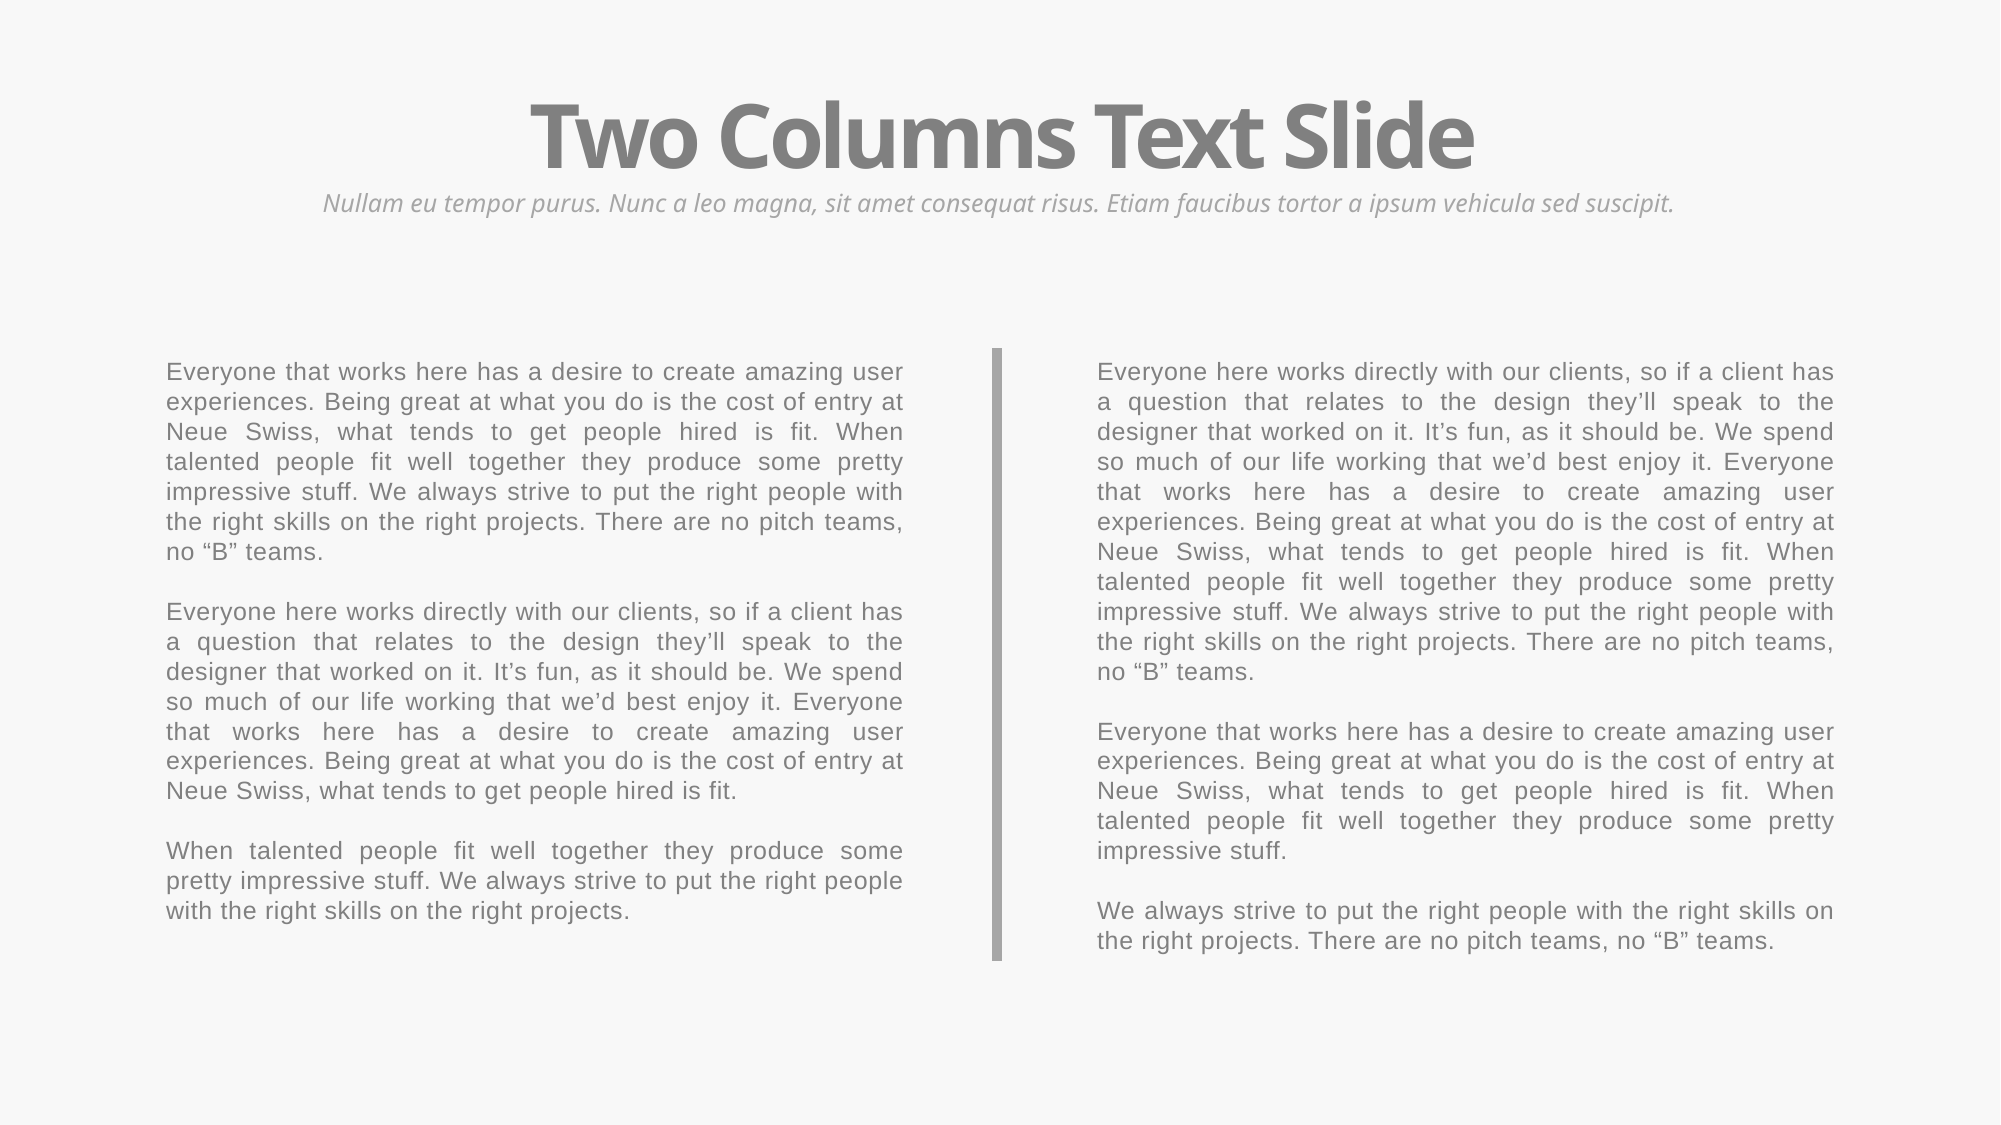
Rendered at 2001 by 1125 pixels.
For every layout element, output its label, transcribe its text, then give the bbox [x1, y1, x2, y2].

text_box Everyone that works here has a desire to create amazing user experiences. Being great at what you do is the cost of entry at Neue Swiss, what tends to get people hired is fit. When talented people fit well together they produce some pretty impressive stuff. We always strive to put the right people with the right skills on the right projects. There are no pitch teams, no “B” teams. Everyone here works directly with our clients, so if a client has a question that relates to the design they’ll speak to the designer that worked on it. It’s fun, as it should be. We spend so much of our life working that we’d best enjoy it. Everyone that works here has a desire to create amazing user experiences. Being great at what you do is the cost of entry at Neue Swiss, what tends to get people hired is fit. When talented people fit well together they produce some pretty impressive stuff. We always strive to put the right people with the right skills on the right projects. [151, 348, 921, 932]
text_box Two Columns Text Slide [519, 74, 1489, 182]
text_box Everyone here works directly with our clients, so if a client has a question that relates to the design they’ll speak to the designer that worked on it. It’s fun, as it should be. We spend so much of our life working that we’d best enjoy it. Everyone that works here has a desire to create amazing user experiences. Being great at what you do is the cost of entry at Neue Swiss, what tends to get people hired is fit. When talented people fit well together they produce some pretty impressive stuff. We always strive to put the right people with the right skills on the right projects. There are no pitch teams, no “B” teams. Everyone that works here has a desire to create amazing user experiences. Being great at what you do is the cost of entry at Neue Swiss, what tends to get people hired is fit. When talented people fit well together they produce some pretty impressive stuff. We always strive to put the right people with the right skills on the right projects. There are no pitch teams, no “B” teams. [1082, 348, 1852, 992]
text_box Nullam eu tempor purus. Nunc a leo magna, sit amet consequat risus. Etiam faucibus tortor a ipsum vehicula sed suscipit. [123, 182, 1884, 223]
